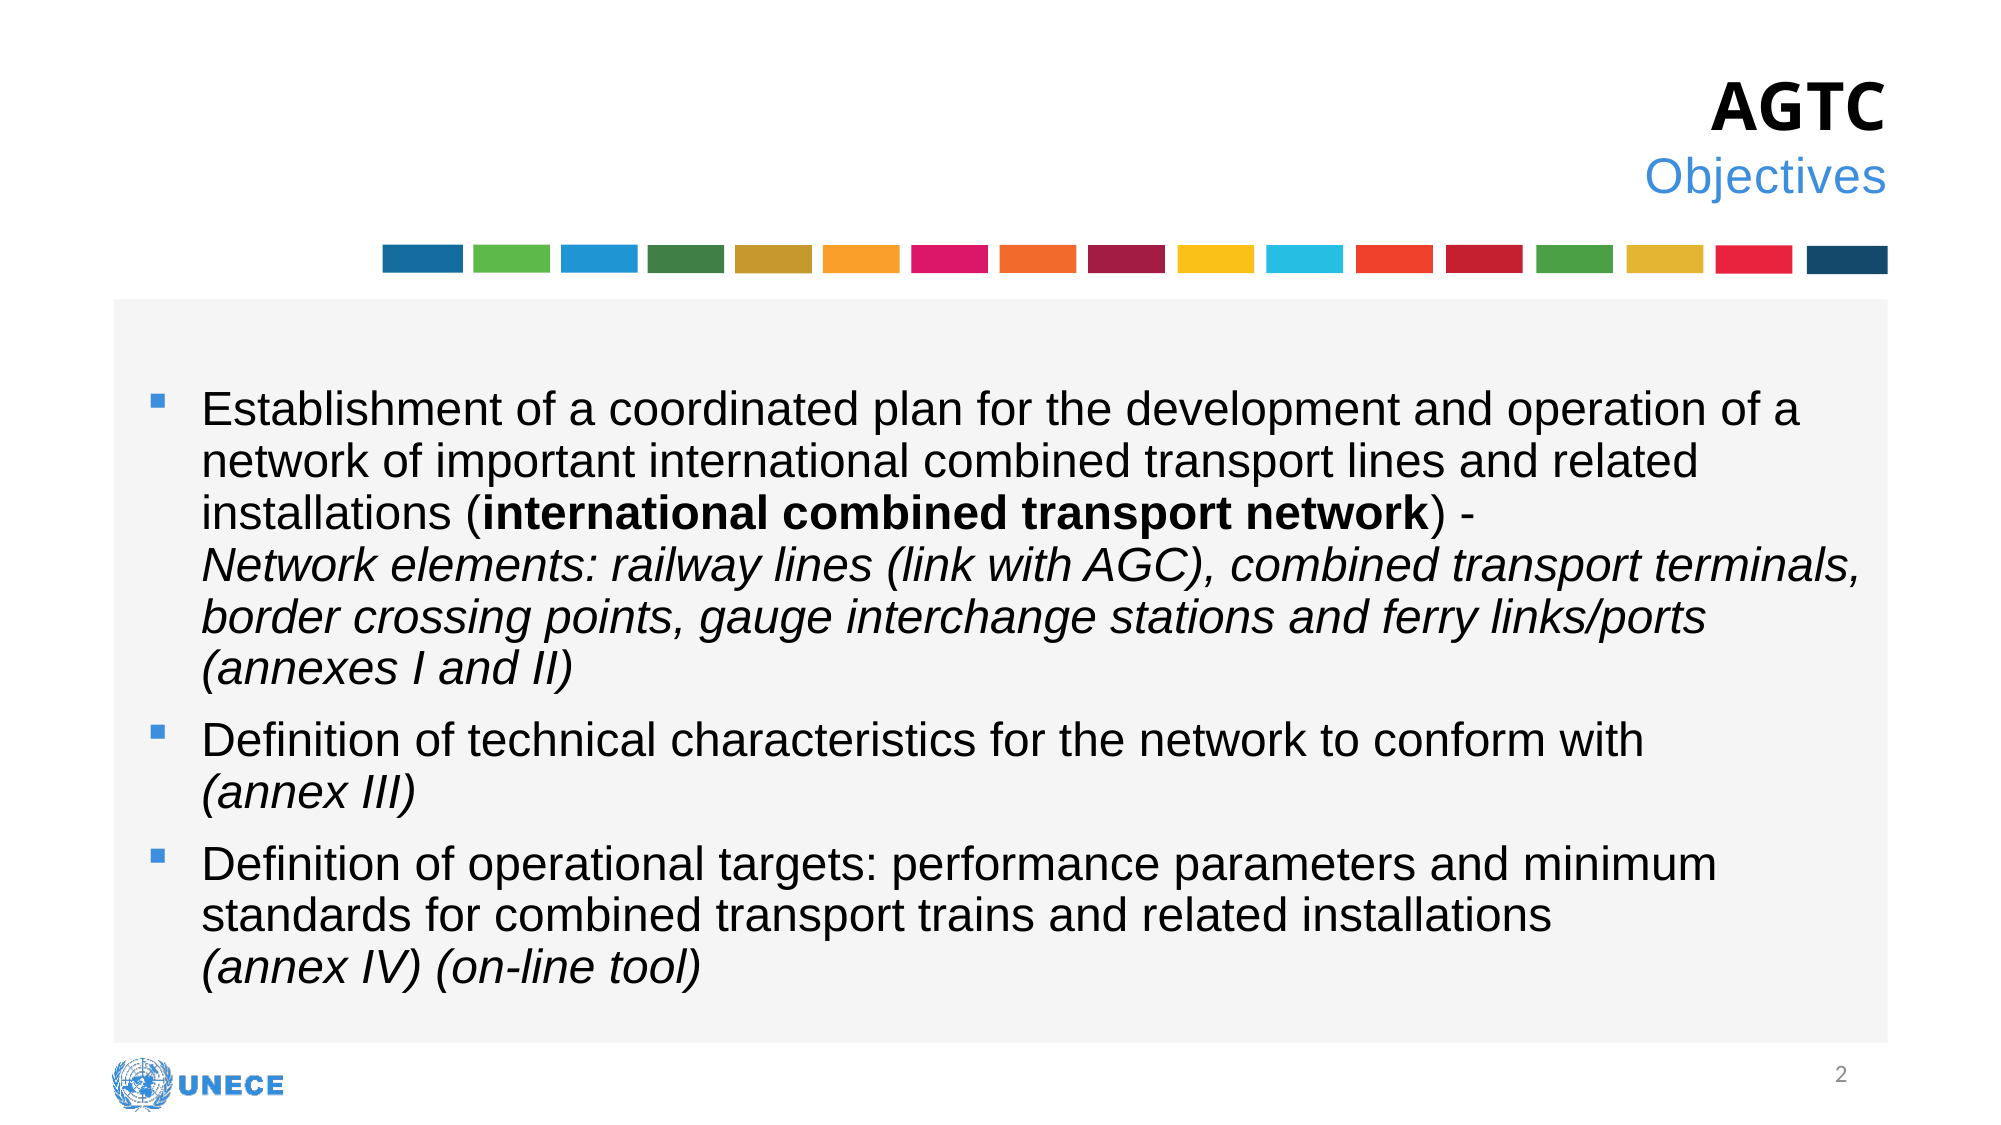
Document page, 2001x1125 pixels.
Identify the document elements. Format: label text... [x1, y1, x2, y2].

slide_number 2 [1412, 1042, 1863, 1103]
list Establishment of a coordinated plan for the development and operation of a network of important international combined transport lines and related installations (international combined transport network) - Network elements: railway lines (link with AGC), combined transport terminals, border crossing points, gauge interchange stations and ferry links/ports (annexes I and II) Definition of technical characteristics for the network to conform with (annex III) Definition of operational targets: performance parameters and minimum standards for combined transport trains and related installations (annex IV) (on-line tool) [113, 299, 1888, 1043]
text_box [382, 231, 1888, 286]
picture [108, 1057, 286, 1113]
text_box AGTC Objectives [457, 52, 1903, 216]
